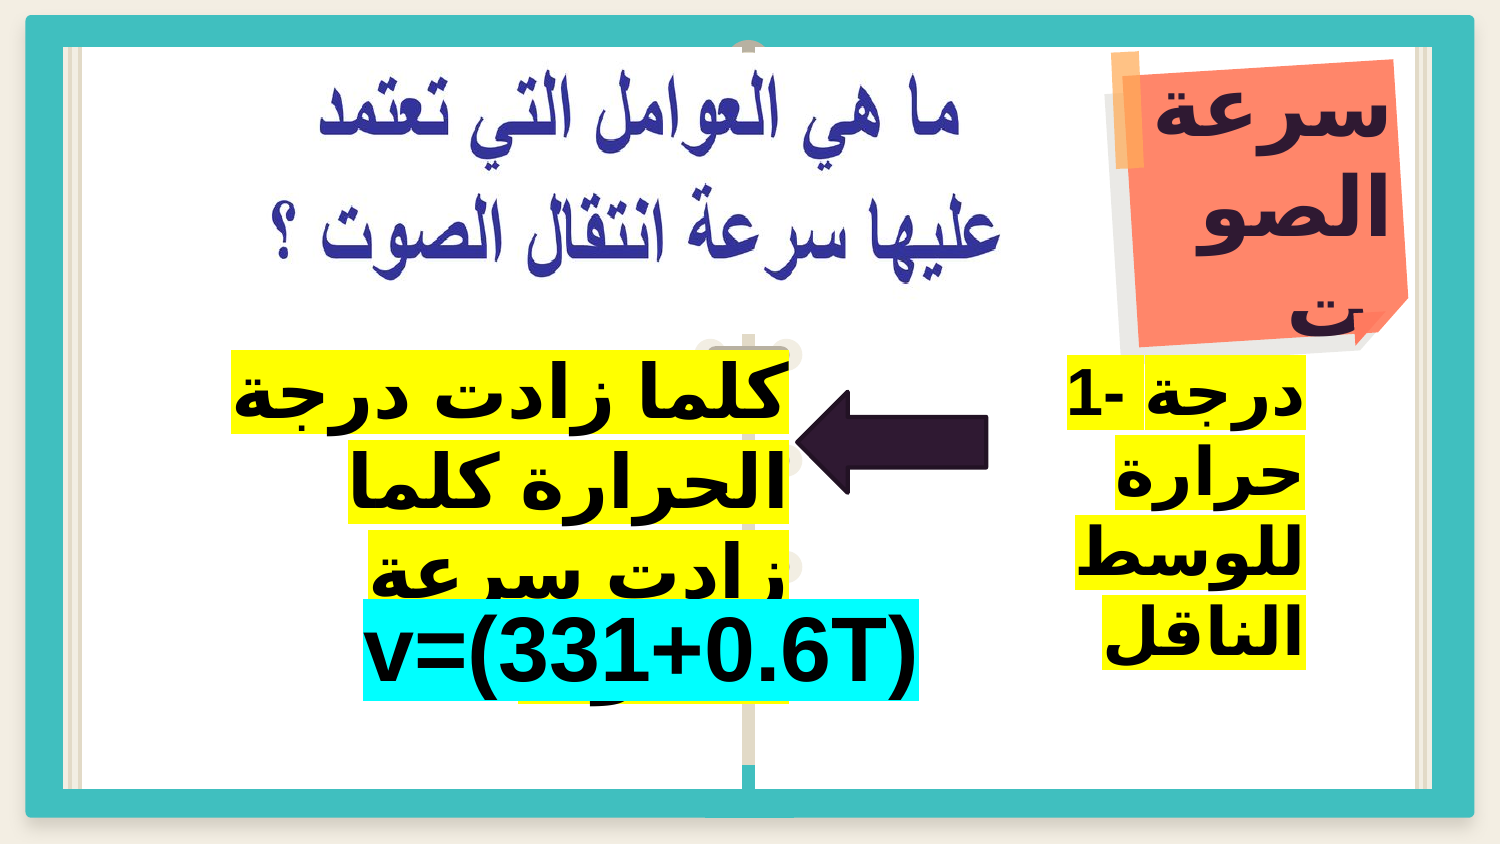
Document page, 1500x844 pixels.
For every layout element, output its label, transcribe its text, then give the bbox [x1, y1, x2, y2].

text_box كلما زادت درجة الحرارة كلما زادت سرعة الصوت [137, 336, 804, 711]
picture [218, 53, 1081, 335]
text_box [795, 389, 989, 495]
text_box v=(331+0.6T) [348, 582, 1090, 708]
text_box 1- درجة حرارة للوسط الناقل [967, 341, 1321, 677]
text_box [1104, 50, 1409, 366]
